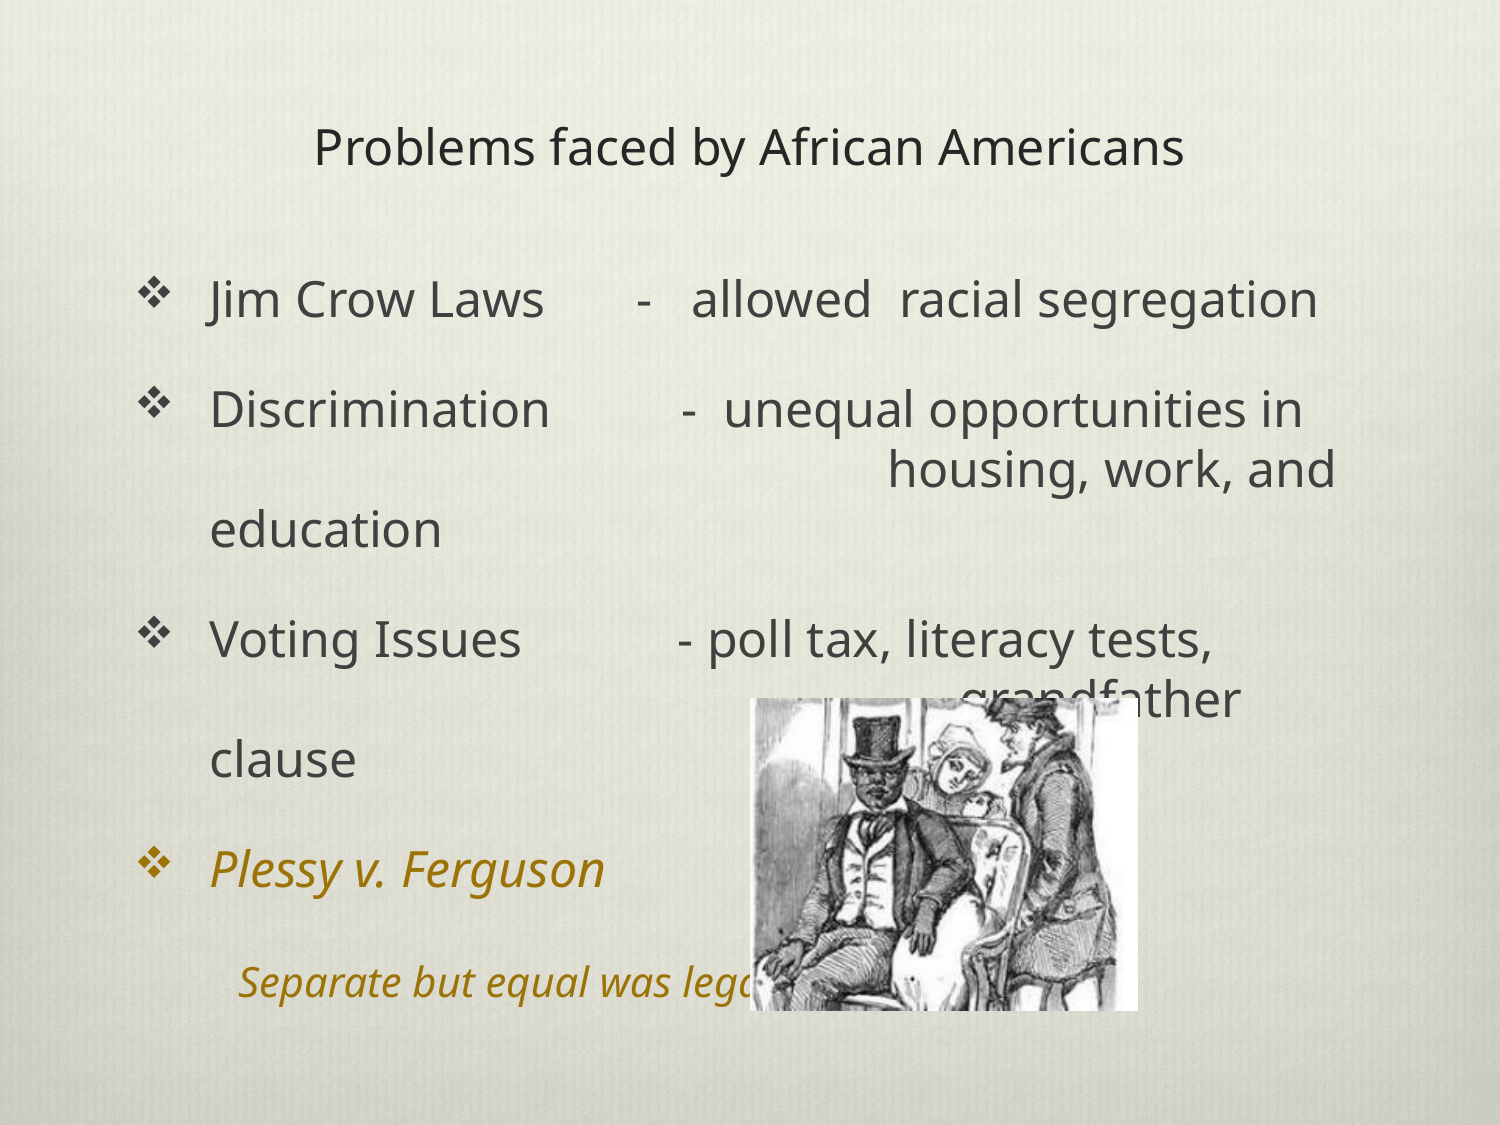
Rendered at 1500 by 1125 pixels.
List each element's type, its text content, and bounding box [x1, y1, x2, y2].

list Jim Crow Laws - allowed racial segregation Discrimination - unequal opportunities in housing, work, and education Voting Issues - poll tax, literacy tests, grandfather clause Plessy v. Ferguson Separate but equal was legal. [119, 260, 1381, 1011]
picture [748, 697, 1139, 1012]
title Problems faced by African Americans [119, 51, 1381, 240]
